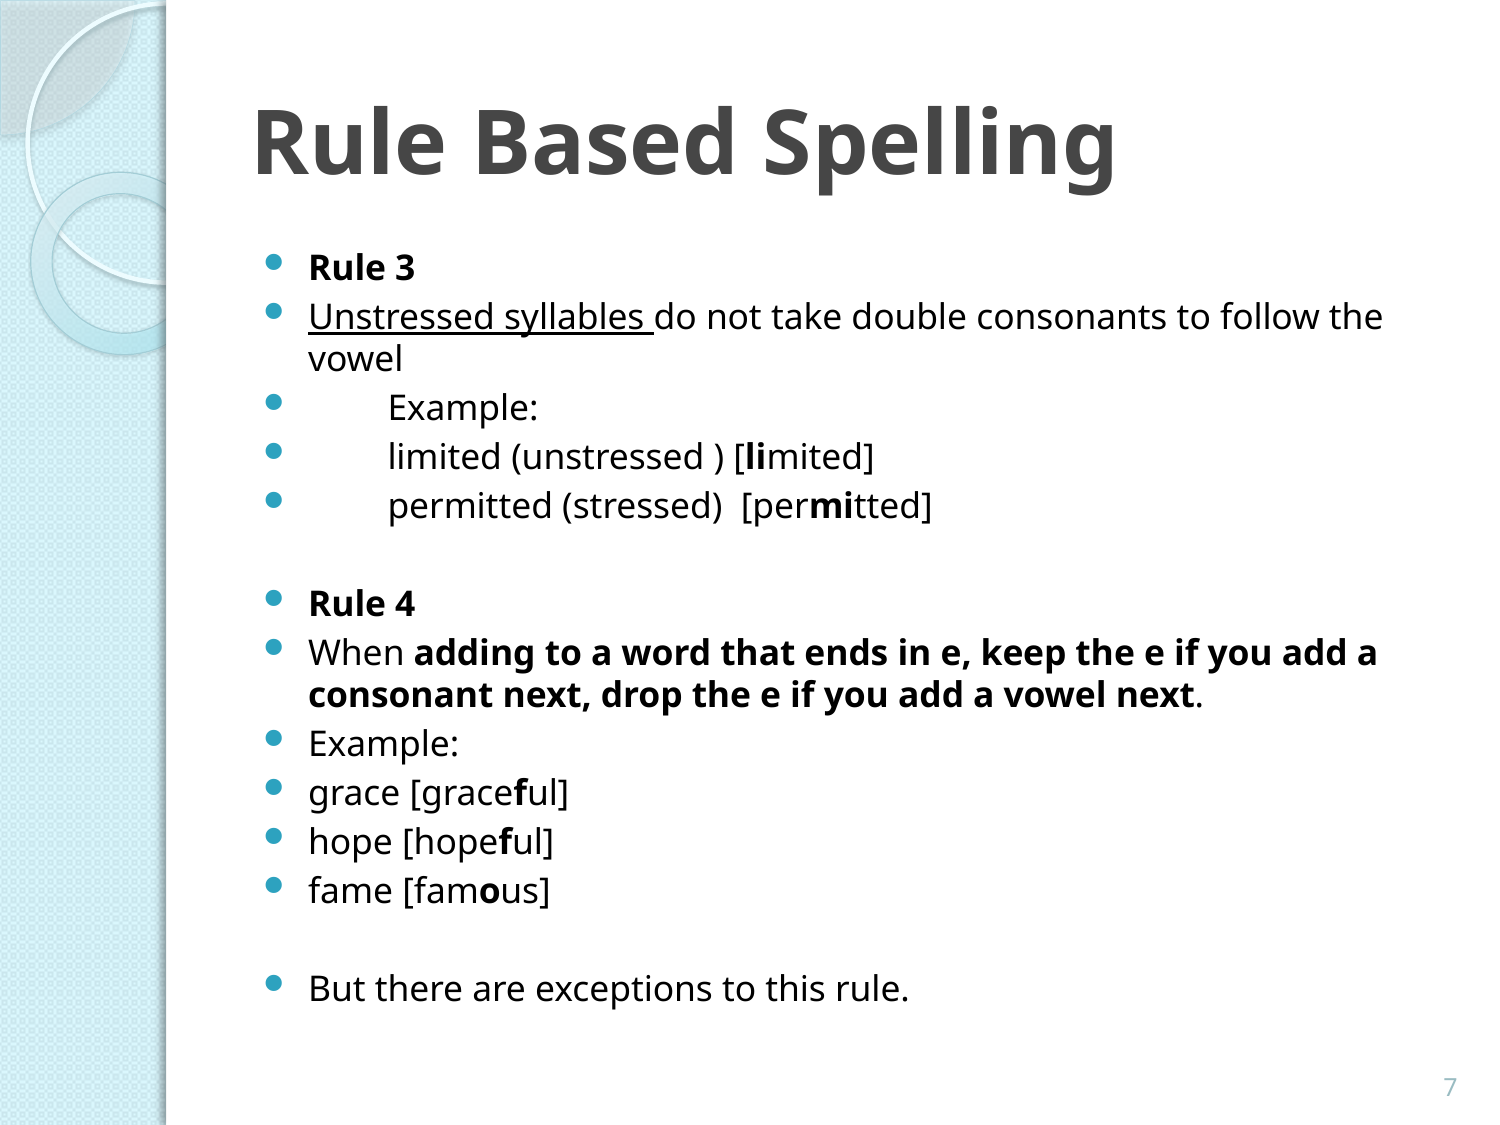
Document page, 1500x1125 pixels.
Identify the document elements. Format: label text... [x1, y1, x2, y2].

title Rule Based Spelling [235, 45, 1466, 233]
list Rule 3 Unstressed syllables do not take double consonants to follow the vowel Example: limited (unstressed ) [limited] permitted (stressed) [permitted] Rule 4 When adding to a word that ends in e, keep the e if you add a consonant next, drop the e if you add a vowel next. Example: grace [graceful] hope [hopeful] fame [famous] But there are exceptions to this rule. [235, 237, 1466, 1025]
slide_number 7 [1413, 1034, 1488, 1113]
